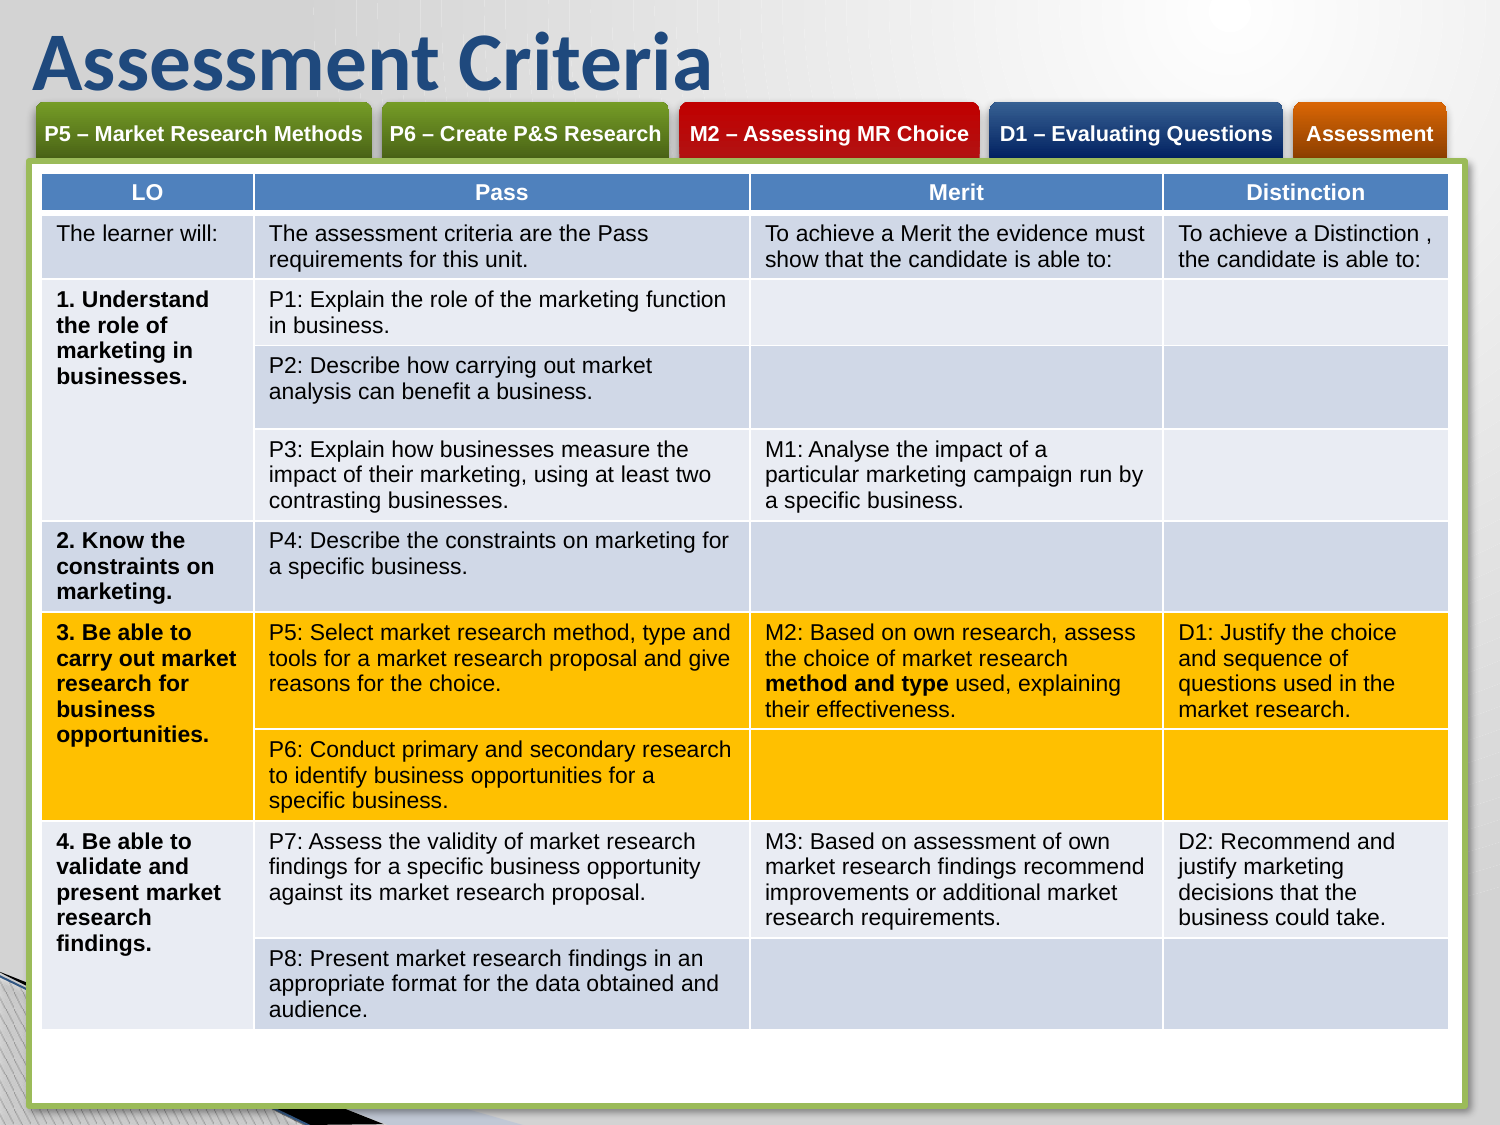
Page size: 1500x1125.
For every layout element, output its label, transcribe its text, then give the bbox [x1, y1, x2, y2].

table_cell P3: Explain how businesses measure the impact of their marketing, using at least two contrasting businesses. [255, 430, 749, 520]
table_cell The learner will: [42, 216, 253, 278]
table_cell M1: Analyse the impact of a particular marketing campaign run by a specific business. [751, 430, 1162, 520]
table_cell [1164, 346, 1448, 428]
table_cell [1164, 939, 1448, 1029]
table_header Pass [255, 174, 749, 210]
table_cell To achieve a Distinction , the candidate is able to: [1164, 216, 1448, 278]
table_cell [1164, 522, 1448, 611]
table_cell [751, 730, 1162, 820]
table_header Distinction [1164, 174, 1448, 210]
table_cell M2: Based on own research, assess the choice of market research method and type used, explaining their effectiveness. [751, 613, 1162, 728]
table_cell 3. Be able to carry out market research for business opportunities. [42, 613, 253, 820]
table_cell 1. Understand the role of marketing in businesses. [42, 280, 253, 520]
table_cell 2. Know the constraints on marketing. [42, 522, 253, 611]
title Assessment Criteria [17, 0, 1282, 114]
table_cell P6: Conduct primary and secondary research to identify business opportunities for a specific business. [255, 730, 749, 820]
table_header Merit [751, 174, 1162, 210]
table_cell The assessment criteria are the Pass requirements for this unit. [255, 216, 749, 278]
table_cell P7: Assess the validity of market research findings for a specific business opportunity against its market research proposal. [255, 822, 749, 937]
table_cell [1164, 430, 1448, 520]
table_cell [751, 346, 1162, 428]
table_cell To achieve a Merit the evidence must show that the candidate is able to: [751, 216, 1162, 278]
table_cell D2: Recommend and justify marketing decisions that the business could take. [1164, 822, 1448, 937]
table_cell [751, 522, 1162, 611]
table_header LO [42, 174, 253, 210]
table_cell P2: Describe how carrying out market analysis can benefit a business. [255, 346, 749, 428]
table_cell [1164, 280, 1448, 345]
table_cell [1164, 730, 1448, 820]
table_cell M3: Based on assessment of own market research findings recommend improvements or additional market research requirements. [751, 822, 1162, 937]
picture [281, 1114, 303, 1125]
table_cell P5: Select market research method, type and tools for a market research proposal and give reasons for the choice. [255, 613, 749, 728]
table_cell [751, 939, 1162, 1029]
table_cell D1: Justify the choice and sequence of questions used in the market research. [1164, 613, 1448, 728]
table_cell [751, 280, 1162, 345]
table_cell P8: Present market research findings in an appropriate format for the data obtained and audience. [255, 939, 749, 1029]
table_cell P4: Describe the constraints on marketing for a specific business. [255, 522, 749, 611]
table_cell 4. Be able to validate and present market research findings. [42, 822, 253, 1029]
table_cell P1: Explain the role of the marketing function in business. [255, 280, 749, 345]
